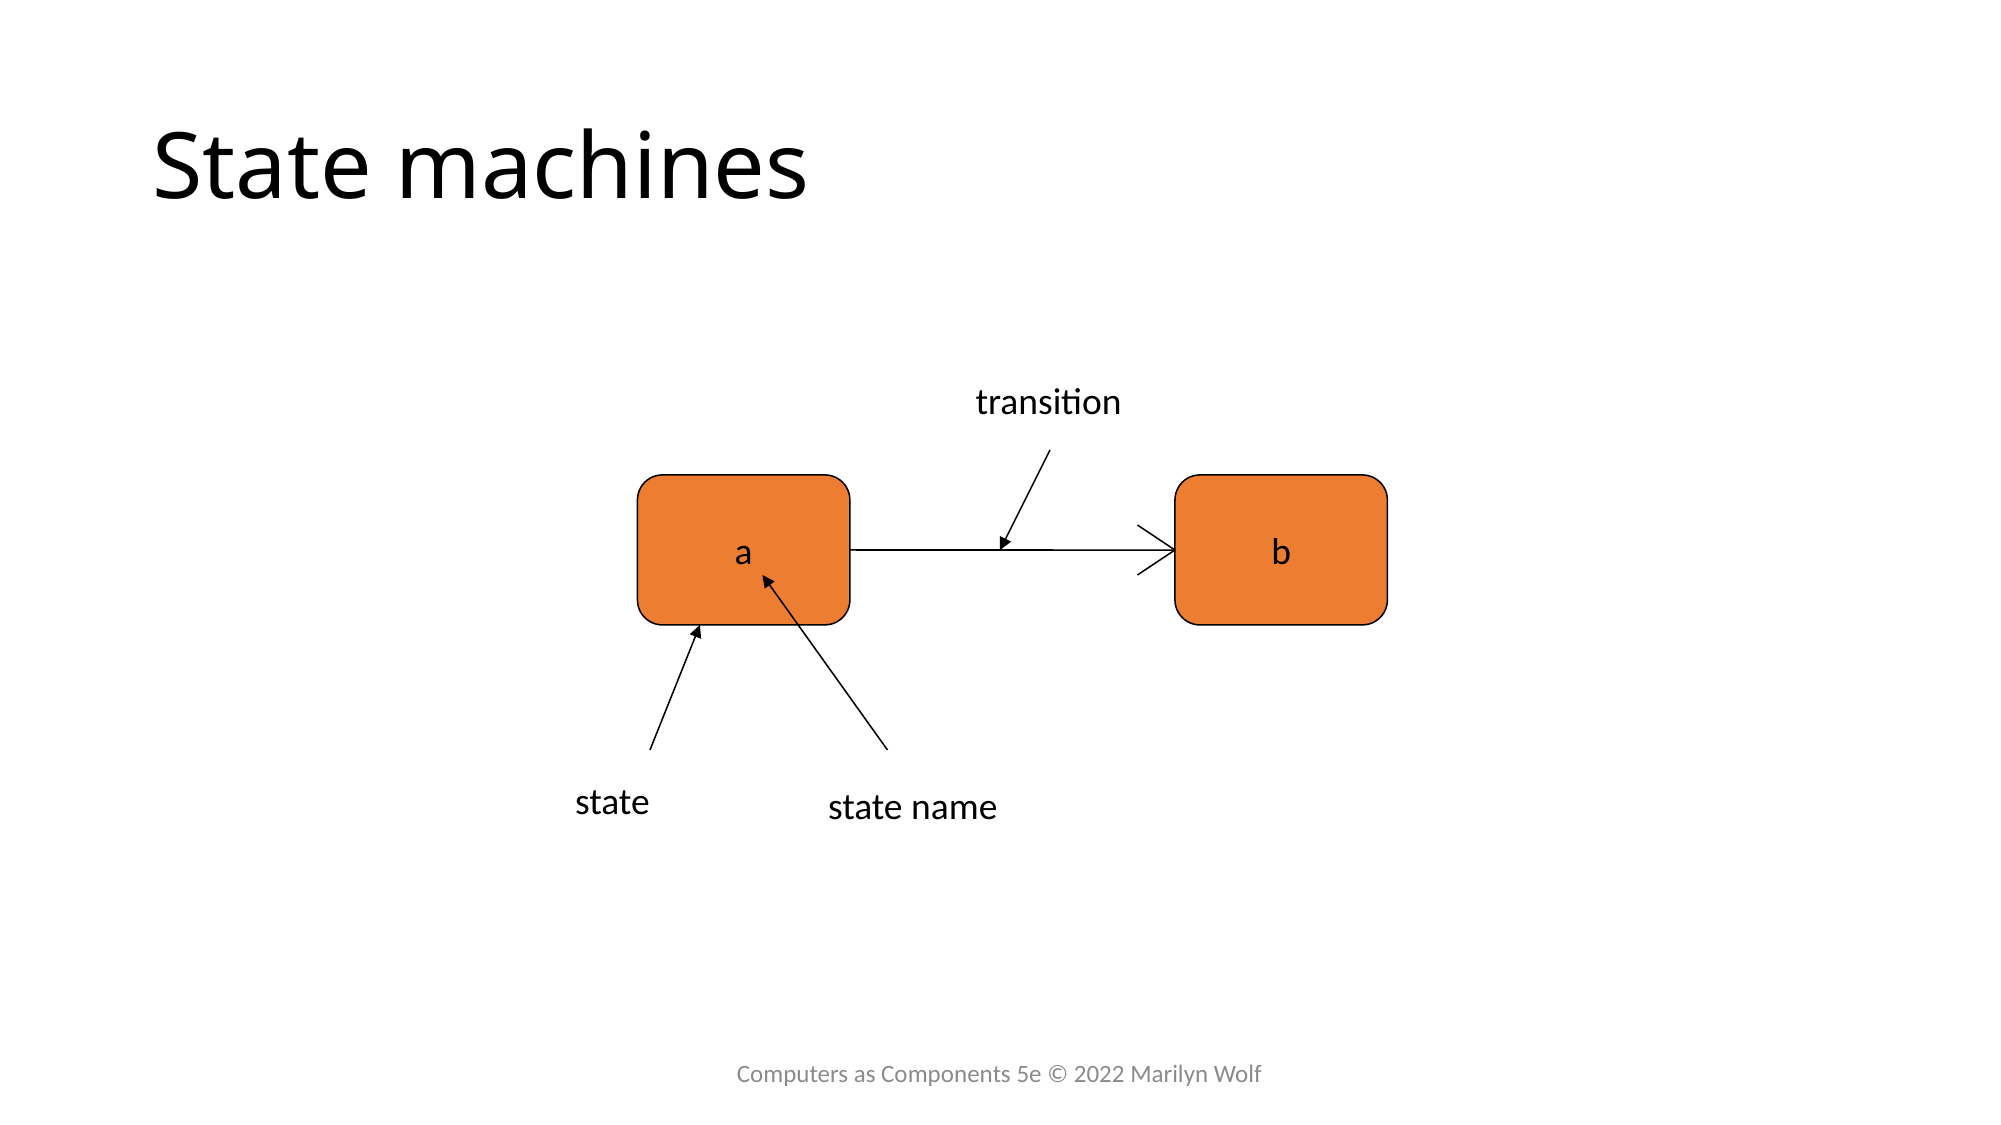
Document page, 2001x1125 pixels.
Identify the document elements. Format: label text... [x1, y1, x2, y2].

text_box a [637, 474, 850, 574]
footer Computers as Components 5e © 2022 Marilyn Wolf [662, 1042, 1338, 1103]
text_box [559, 574, 1015, 836]
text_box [959, 369, 1138, 550]
title State machines [137, 59, 1863, 278]
text_box b [1174, 474, 1388, 625]
